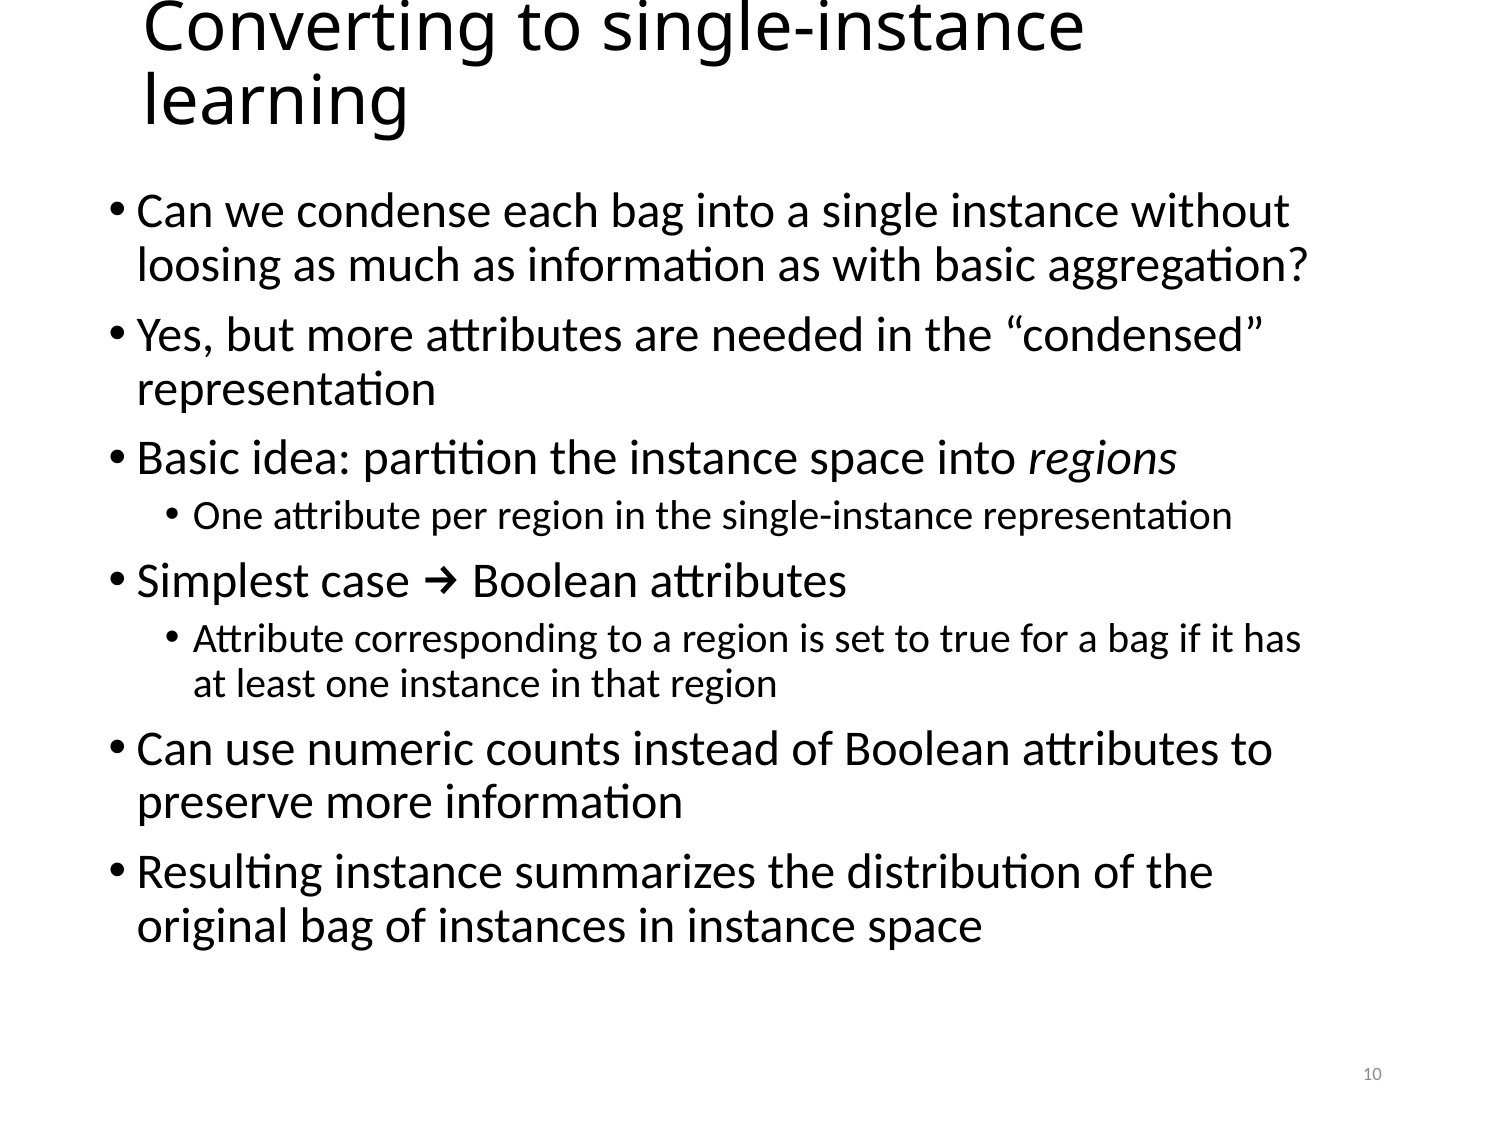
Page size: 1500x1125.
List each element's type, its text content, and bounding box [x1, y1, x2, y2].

list Can we condense each bag into a single instance without loosing as much as information as with basic aggregation? Yes, but more attributes are needed in the “condensed” representation Basic idea: partition the instance space into regions One attribute per region in the single-instance representation Simplest case → Boolean attributes Attribute corresponding to a region is set to true for a bag if it has at least one instance in that region Can use numeric counts instead of Boolean attributes to preserve more information Resulting instance summarizes the distribution of the original bag of instances in instance space [93, 177, 1350, 1093]
title Converting to single-instance learning [127, 0, 1383, 159]
slide_number 10 [1059, 1042, 1397, 1103]
